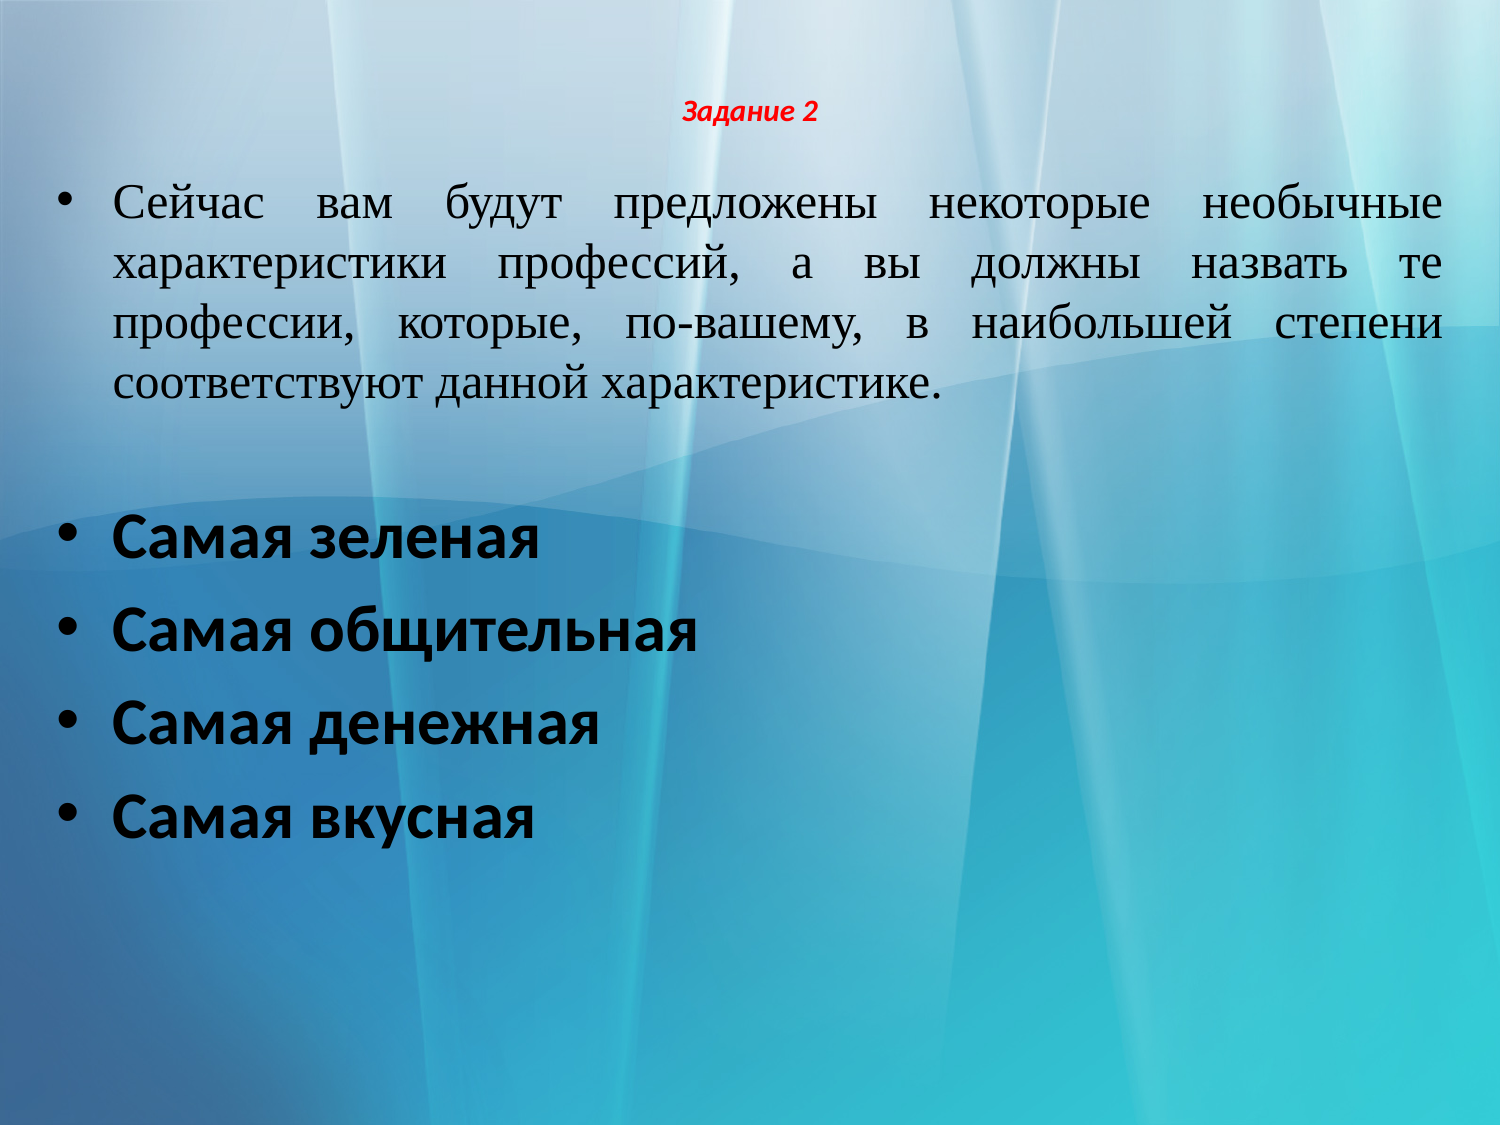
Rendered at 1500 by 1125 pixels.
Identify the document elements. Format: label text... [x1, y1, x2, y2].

title Задание 2 [75, 45, 1425, 160]
picture [0, 0, 1500, 1125]
list Сейчас вам будут предложены некоторые необычные характеристики профессий, а вы должны назвать те профессии, которые, по-вашему, в наибольшей степени соответствуют данной характеристике. Самая зеленая Самая общительная Самая денежная Самая вкусная [41, 160, 1459, 1006]
